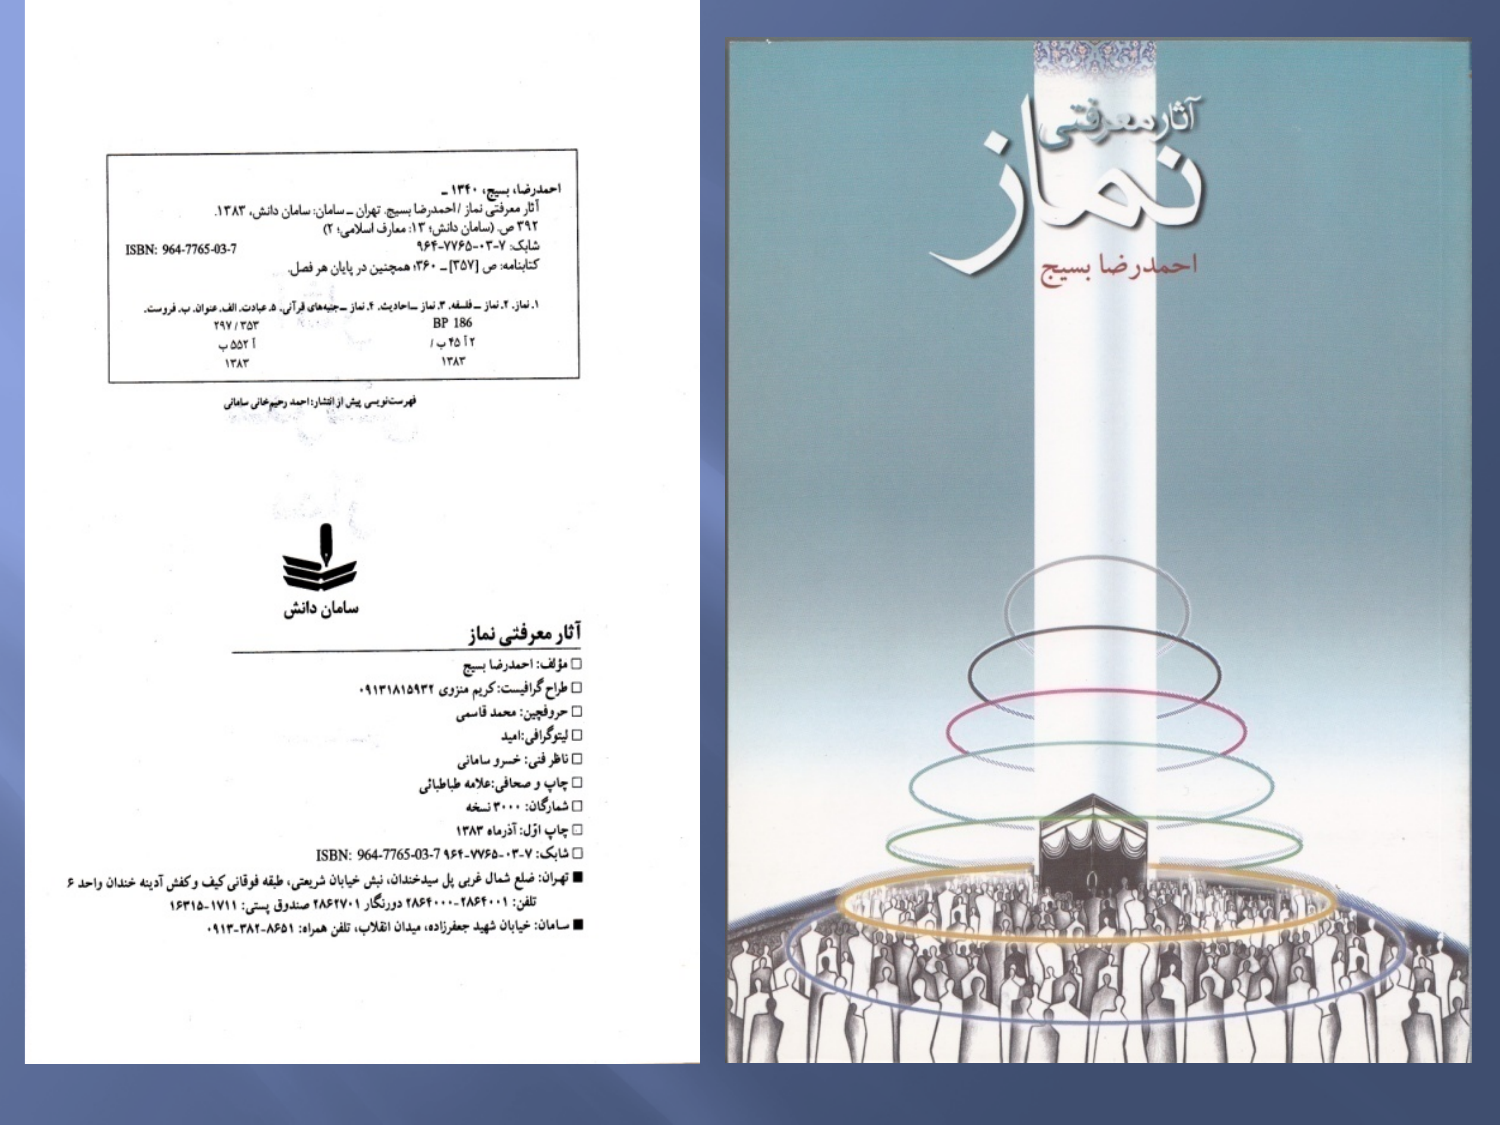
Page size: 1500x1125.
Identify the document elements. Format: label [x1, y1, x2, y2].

picture [24, 0, 701, 1064]
picture [724, 37, 1472, 1063]
